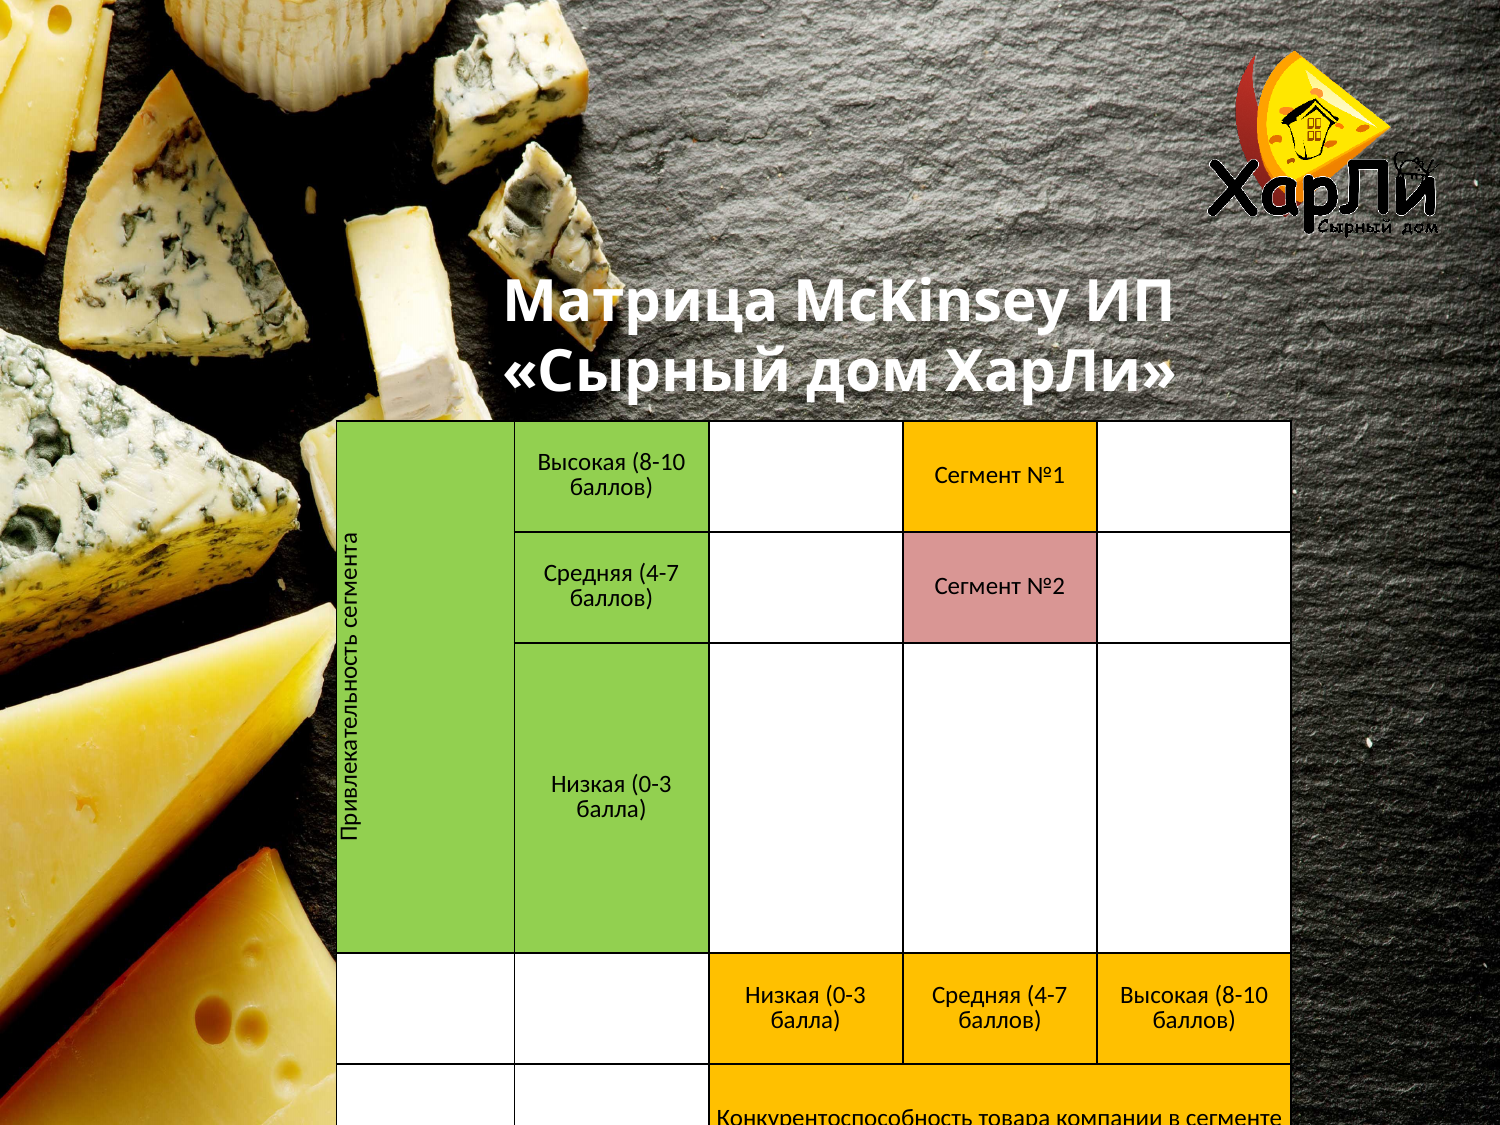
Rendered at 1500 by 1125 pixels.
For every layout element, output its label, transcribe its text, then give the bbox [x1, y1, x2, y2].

table_cell [710, 644, 902, 952]
table_header [1098, 422, 1290, 531]
table_header Привлекательность сегмента [337, 422, 514, 952]
table_cell [515, 1065, 708, 1125]
text_box Матрица McKinsey ИП «Сырный дом ХарЛи» [487, 255, 1327, 410]
table_cell Высокая (8-10 баллов) [1098, 954, 1290, 1063]
table_cell [1098, 644, 1290, 952]
table_cell [337, 954, 514, 1063]
table_cell Низкая (0-3 балла) [710, 954, 902, 1063]
table_header Высокая (8-10 баллов) [515, 422, 708, 531]
table_cell Низкая (0-3 балла) [515, 644, 708, 952]
table_cell [1098, 533, 1290, 642]
table_cell [710, 533, 902, 642]
table_header [710, 422, 902, 531]
table_header Сегмент №1 [904, 422, 1096, 531]
table_cell Средняя (4-7 баллов) [904, 954, 1096, 1063]
picture [0, 0, 1500, 1125]
table_cell [515, 954, 708, 1063]
table_cell Сегмент №2 [904, 533, 1096, 642]
table_cell [337, 1065, 514, 1125]
table_cell Конкурентоспособность товара компании в сегменте [710, 1065, 1290, 1125]
table_cell Средняя (4-7 баллов) [515, 533, 708, 642]
table_cell [904, 644, 1096, 952]
